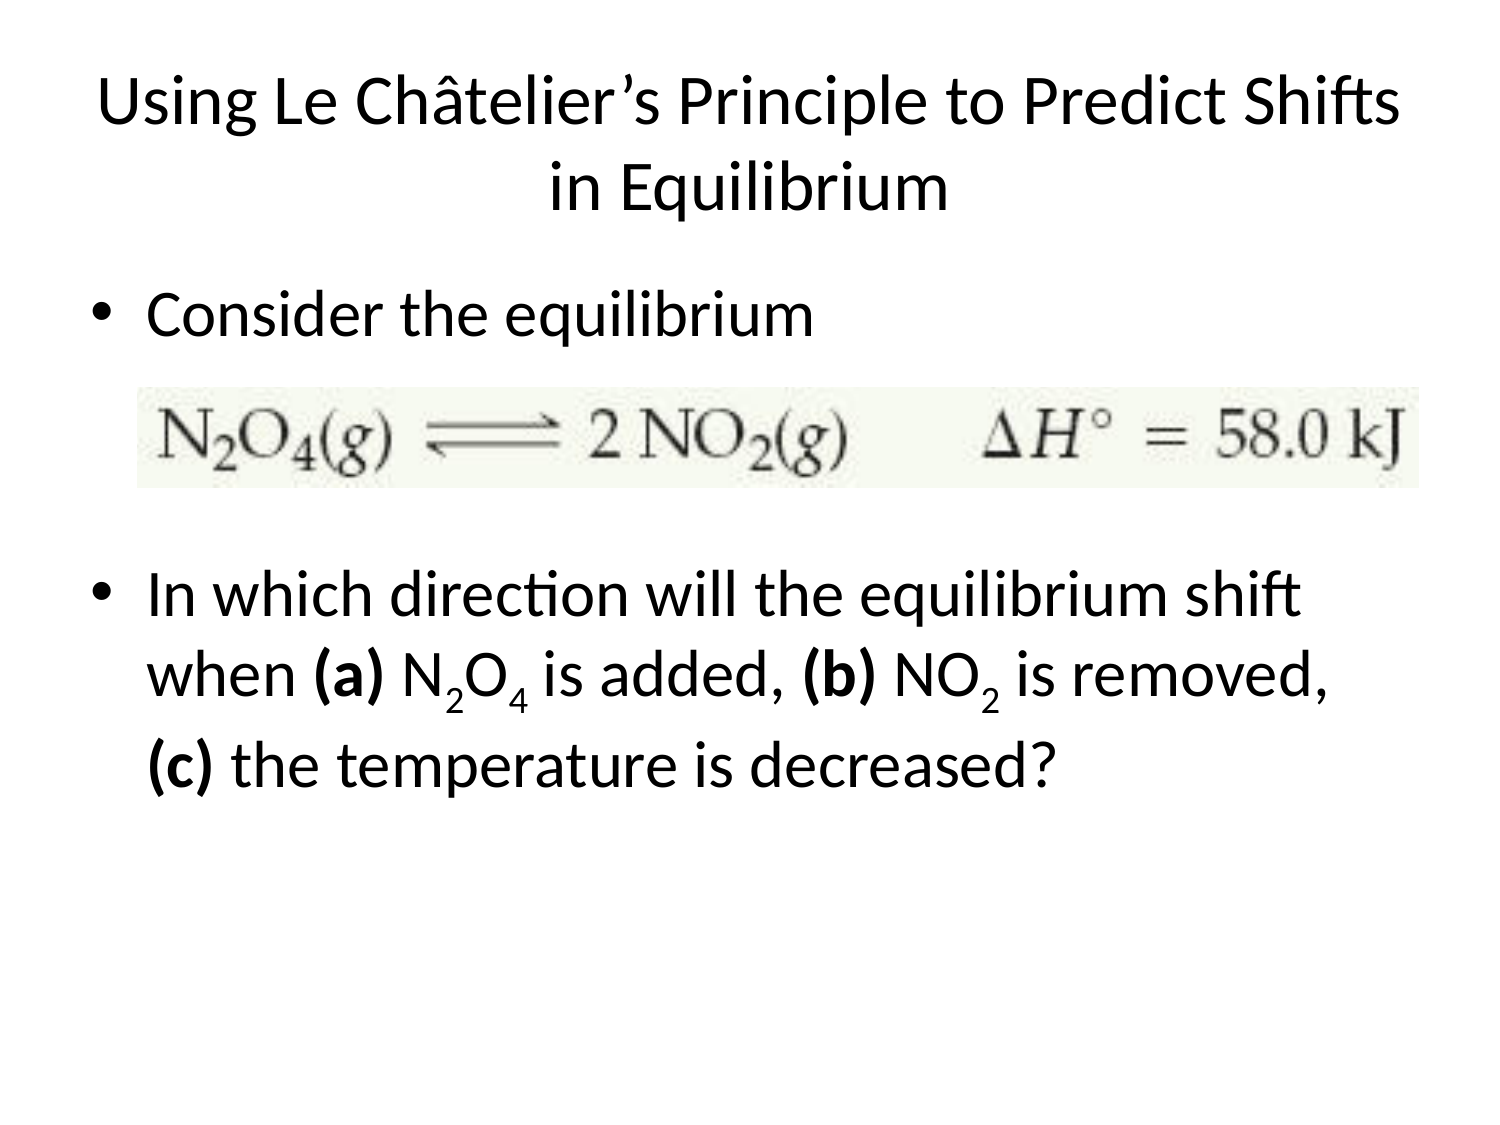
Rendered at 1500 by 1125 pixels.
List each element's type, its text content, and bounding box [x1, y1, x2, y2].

list Consider the equilibrium In which direction will the equilibrium shift when (a) N2O4 is added, (b) NO2 is removed, (c) the temperature is decreased? [75, 262, 1425, 1005]
title Using Le Châtelier’s Principle to Predict Shifts in Equilibrium [75, 45, 1425, 233]
picture [137, 387, 1419, 488]
